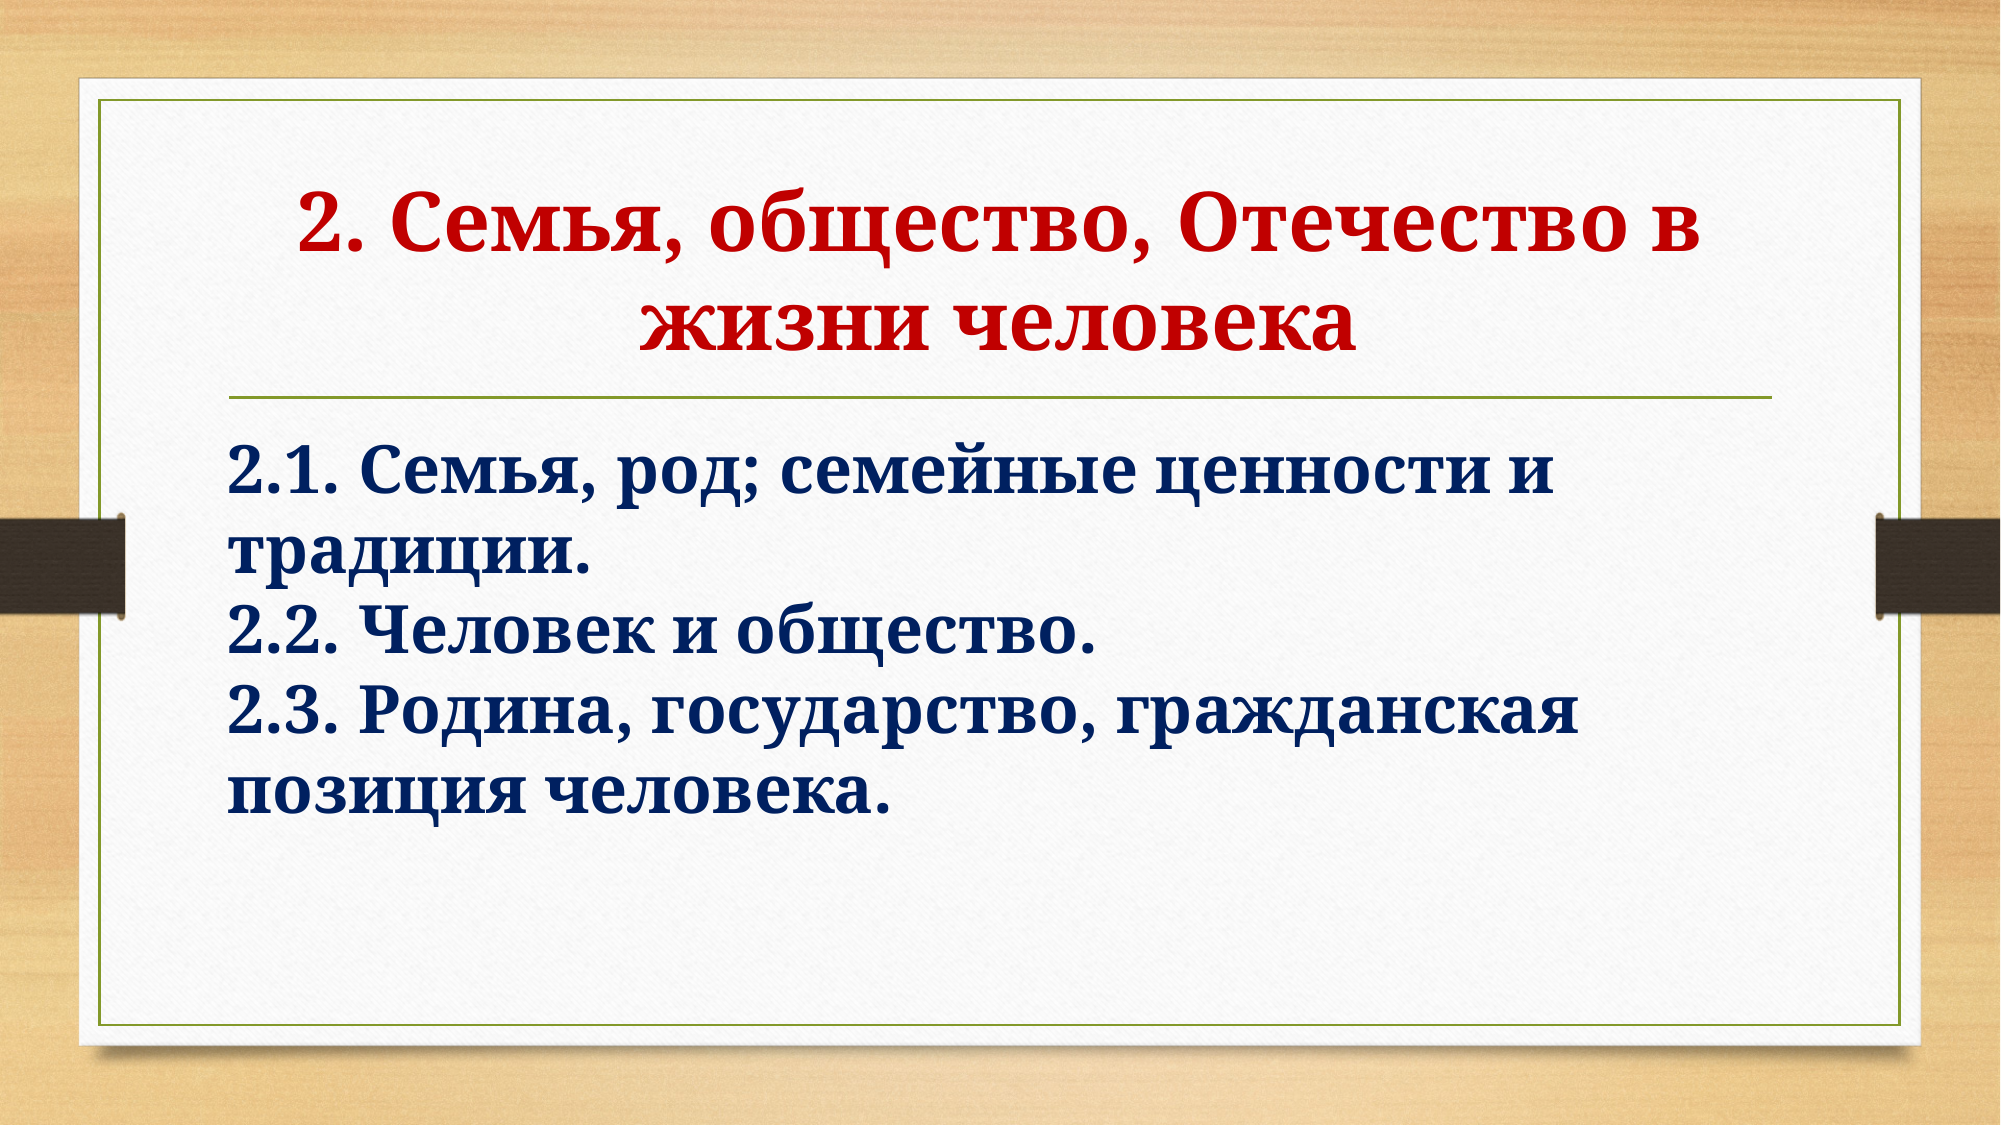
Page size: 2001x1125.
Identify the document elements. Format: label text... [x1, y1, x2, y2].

picture [0, 0, 2001, 1125]
title 2. Семья, общество, Отечество в жизни человека [212, 161, 1788, 375]
list 2.1. Семья, род; семейные ценности и традиции. 2.2. Человек и общество. 2.3. Родина, государство, гражданская позиция человека. [212, 419, 1788, 964]
